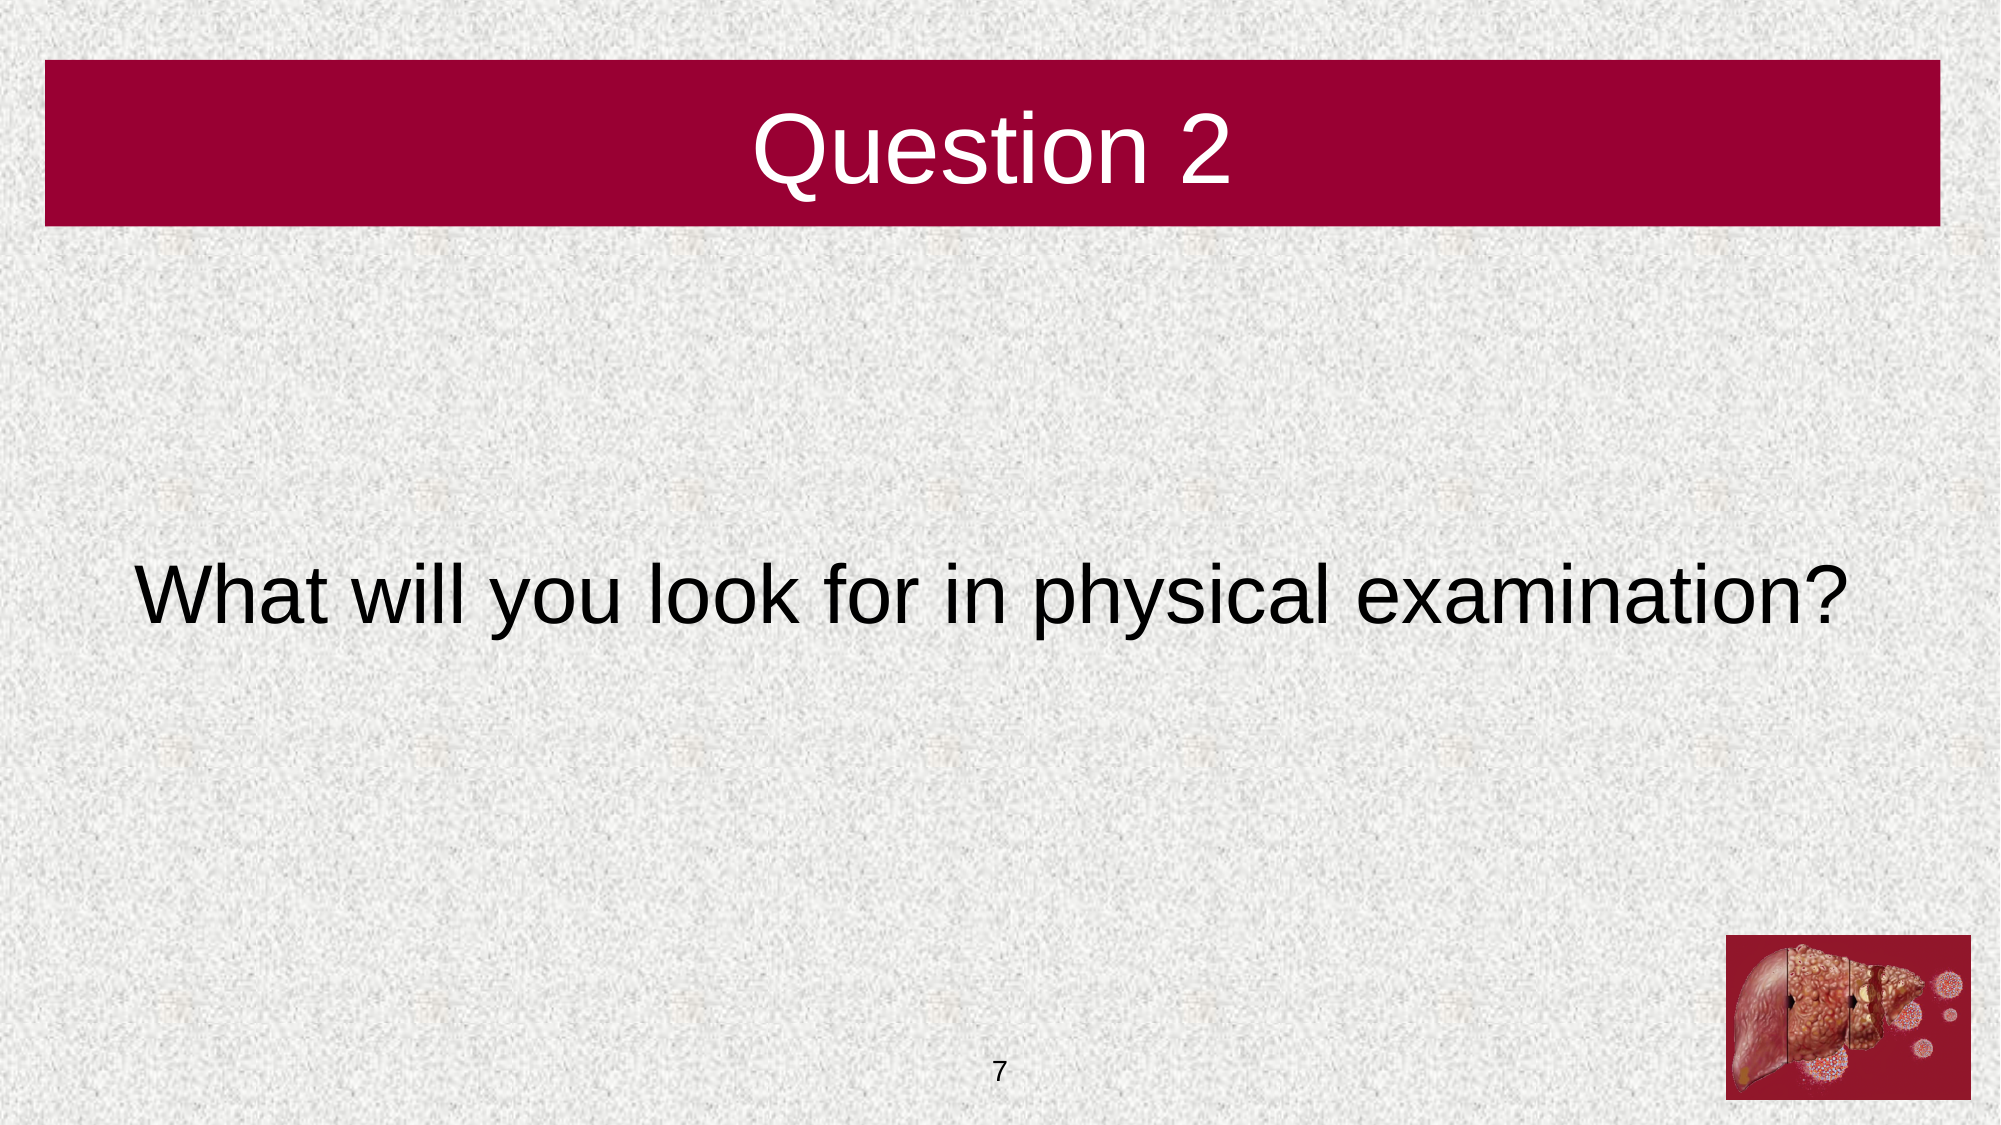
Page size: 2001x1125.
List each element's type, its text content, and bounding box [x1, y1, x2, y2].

slide_number ‹#› [766, 1039, 1234, 1100]
text_box Question 2 [45, 59, 1941, 227]
list What will you look for in physical examination? [45, 532, 1941, 666]
picture [0, 0, 2001, 1125]
